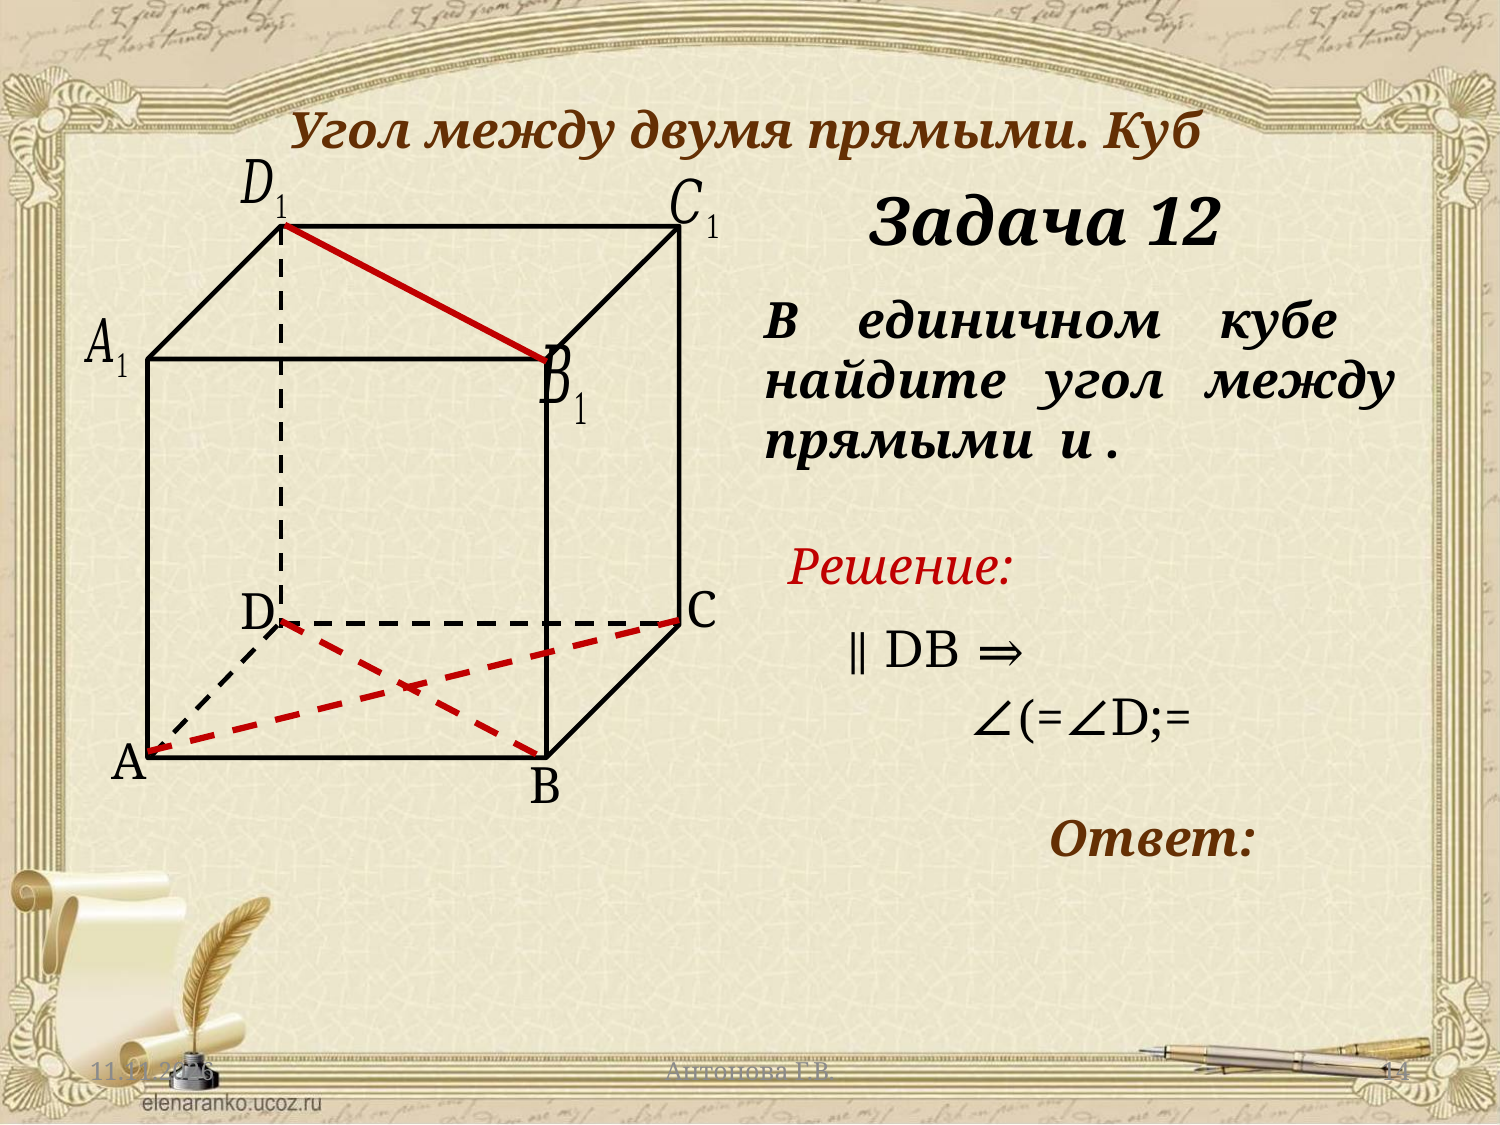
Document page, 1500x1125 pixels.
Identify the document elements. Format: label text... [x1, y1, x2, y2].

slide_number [75, 1042, 425, 1103]
text_box Угол между двумя прямыми. Куб [273, 91, 1361, 167]
footer Антонова Г.В. [512, 1042, 988, 1103]
slide_number 14 [1074, 1042, 1425, 1103]
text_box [284, 224, 547, 362]
text_box Решение: [773, 527, 1412, 602]
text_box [96, 150, 755, 823]
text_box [280, 620, 544, 758]
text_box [147, 619, 281, 752]
picture [0, 0, 1500, 1125]
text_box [541, 619, 680, 752]
text_box Задача 12 [760, 171, 1471, 266]
